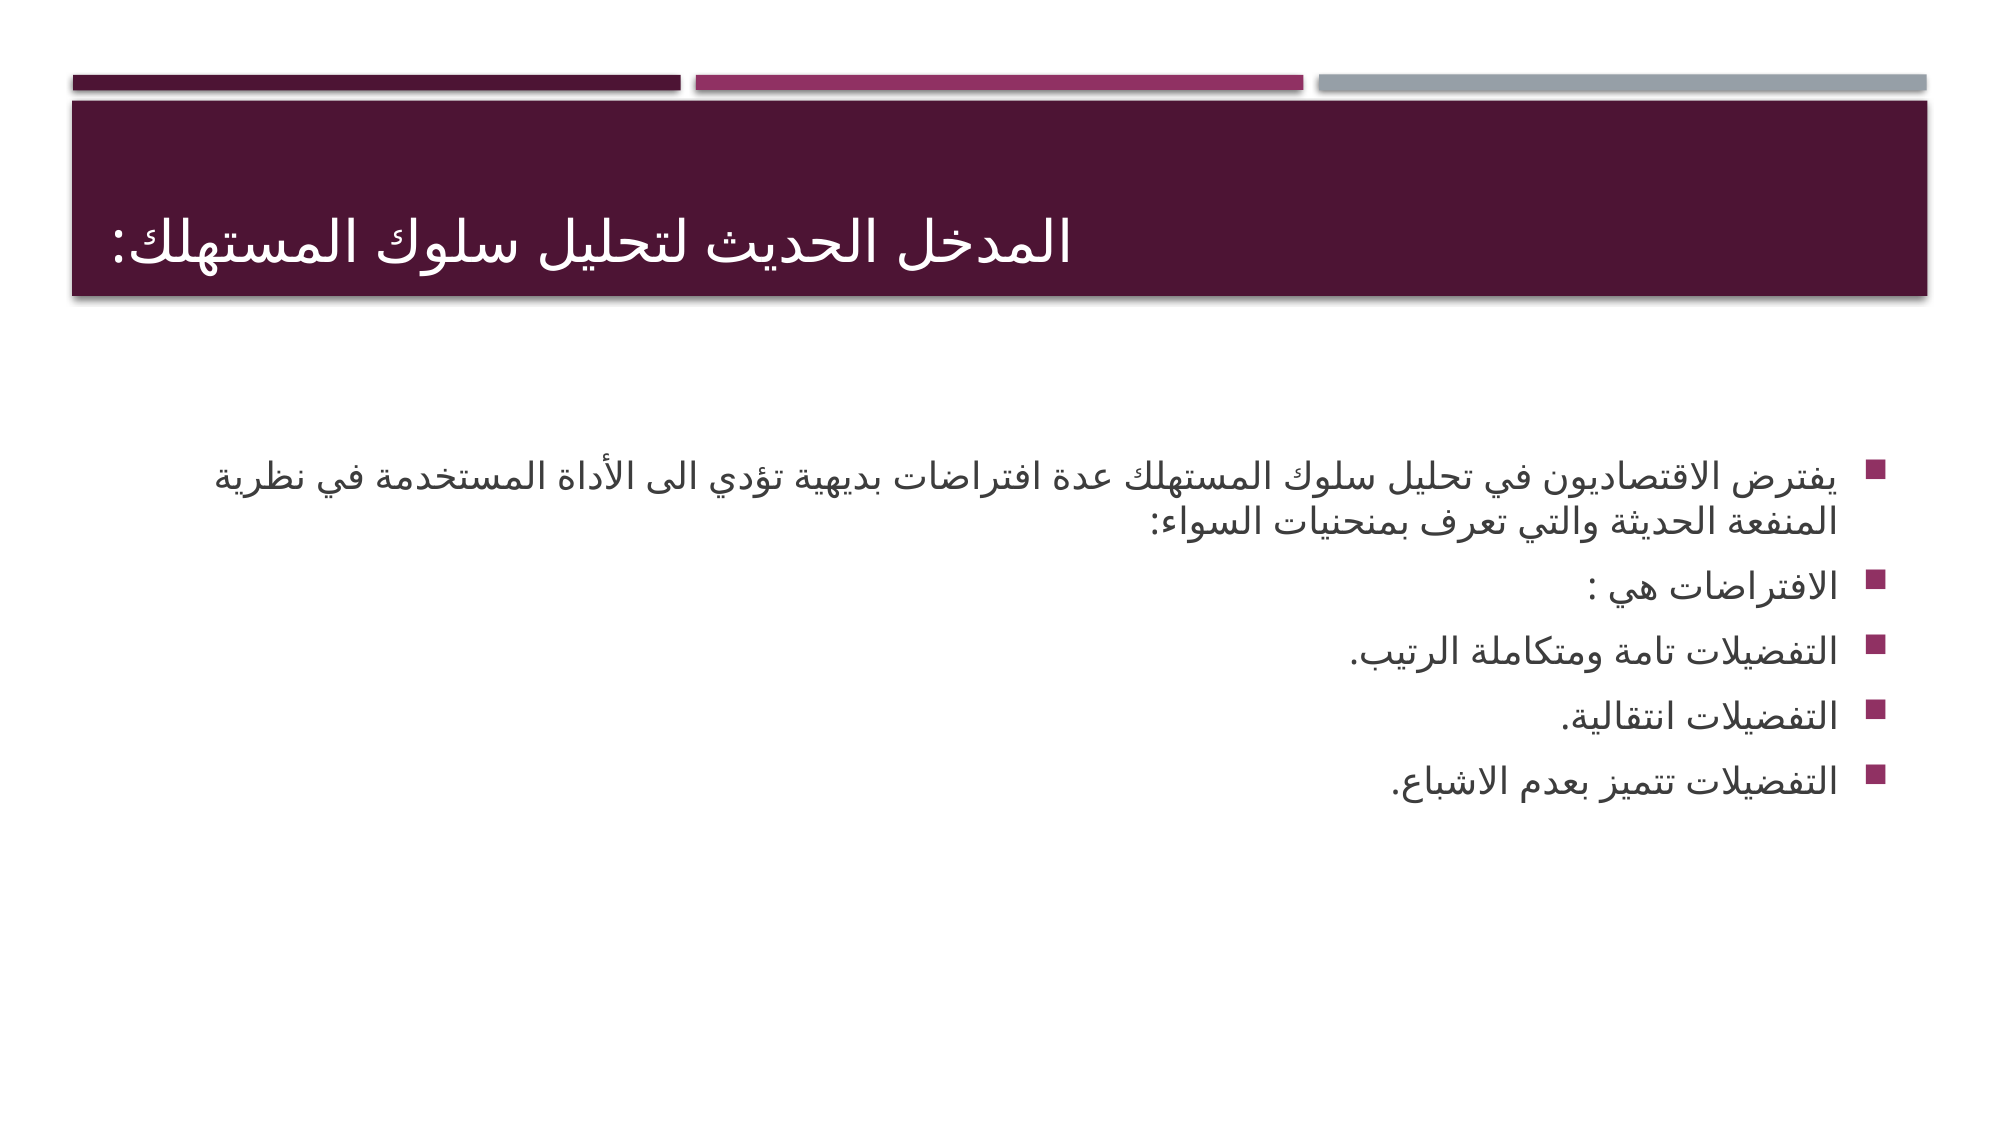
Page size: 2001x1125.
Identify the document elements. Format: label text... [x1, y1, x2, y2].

list يفترض الاقتصاديون في تحليل سلوك المستهلك عدة افتراضات بديهية تؤدي الى الأداة المستخدمة في نظرية المنفعة الحديثة والتي تعرف بمنحنيات السواء: الافتراضات هي : التفضيلات تامة ومتكاملة الرتيب. التفضيلات انتقالية. التفضيلات تتميز بعدم الاشباع. [95, 357, 1905, 962]
title المدخل الحديث لتحليل سلوك المستهلك: [95, 115, 1905, 282]
